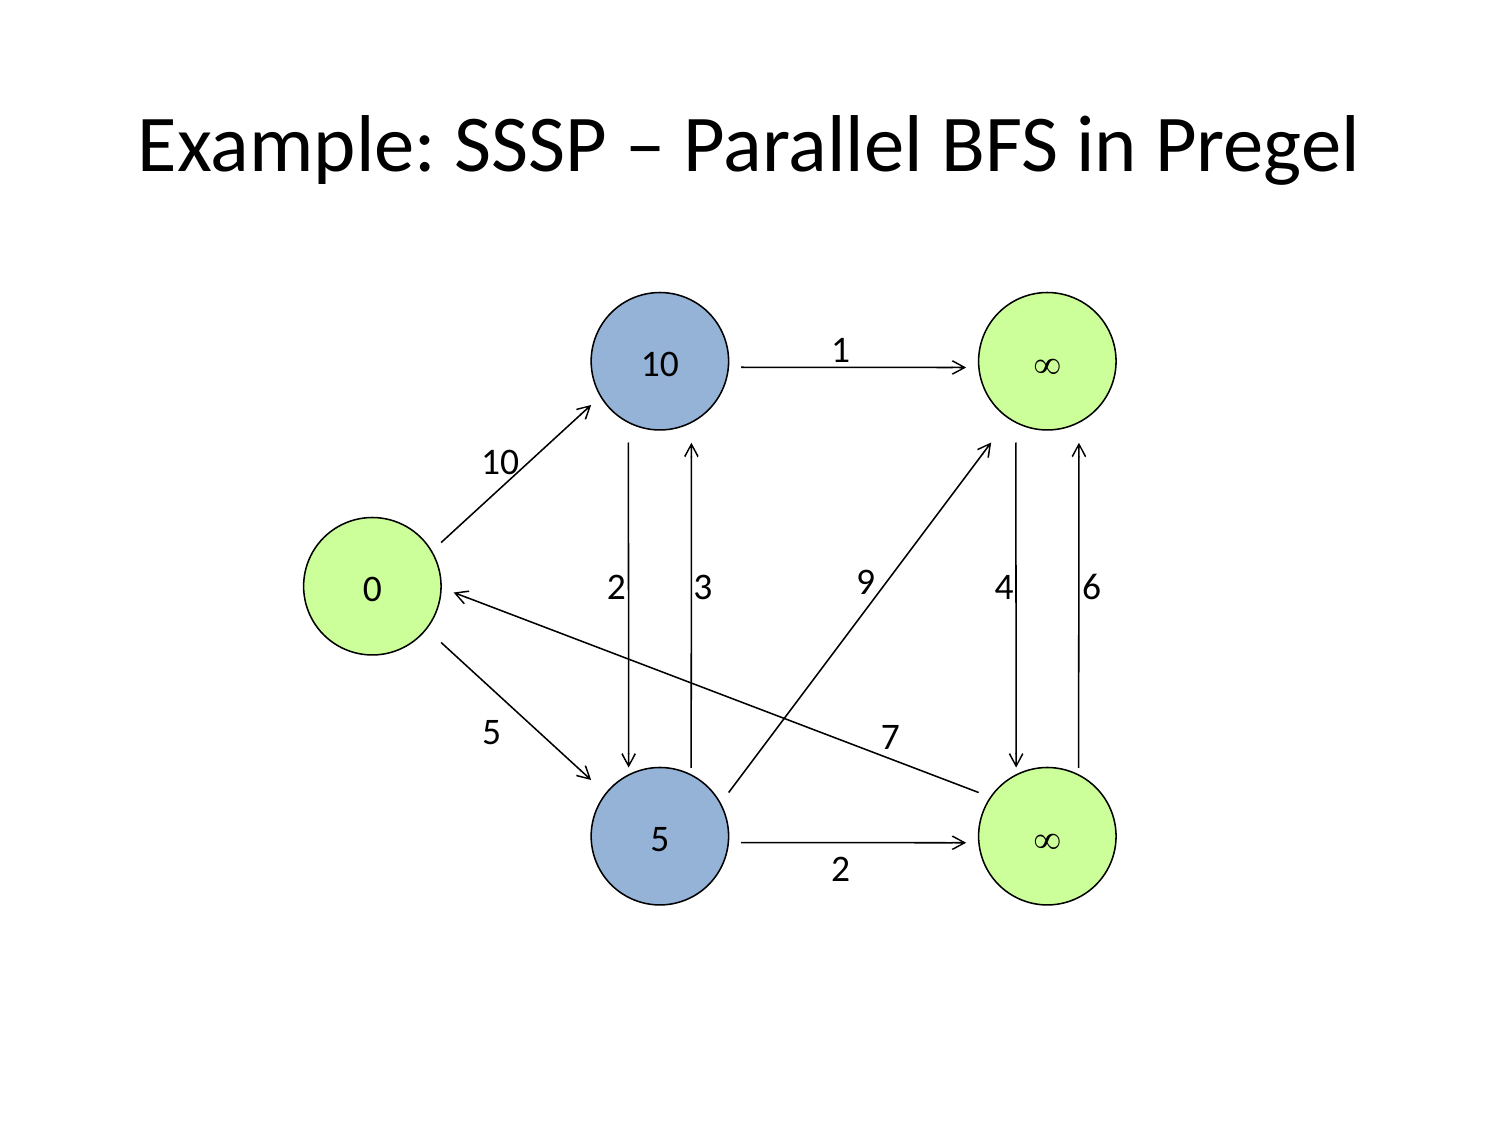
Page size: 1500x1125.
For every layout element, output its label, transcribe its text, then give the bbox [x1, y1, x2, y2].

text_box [303, 292, 1117, 906]
title Example: SSSP – Parallel BFS in Pregel [75, 45, 1425, 233]
